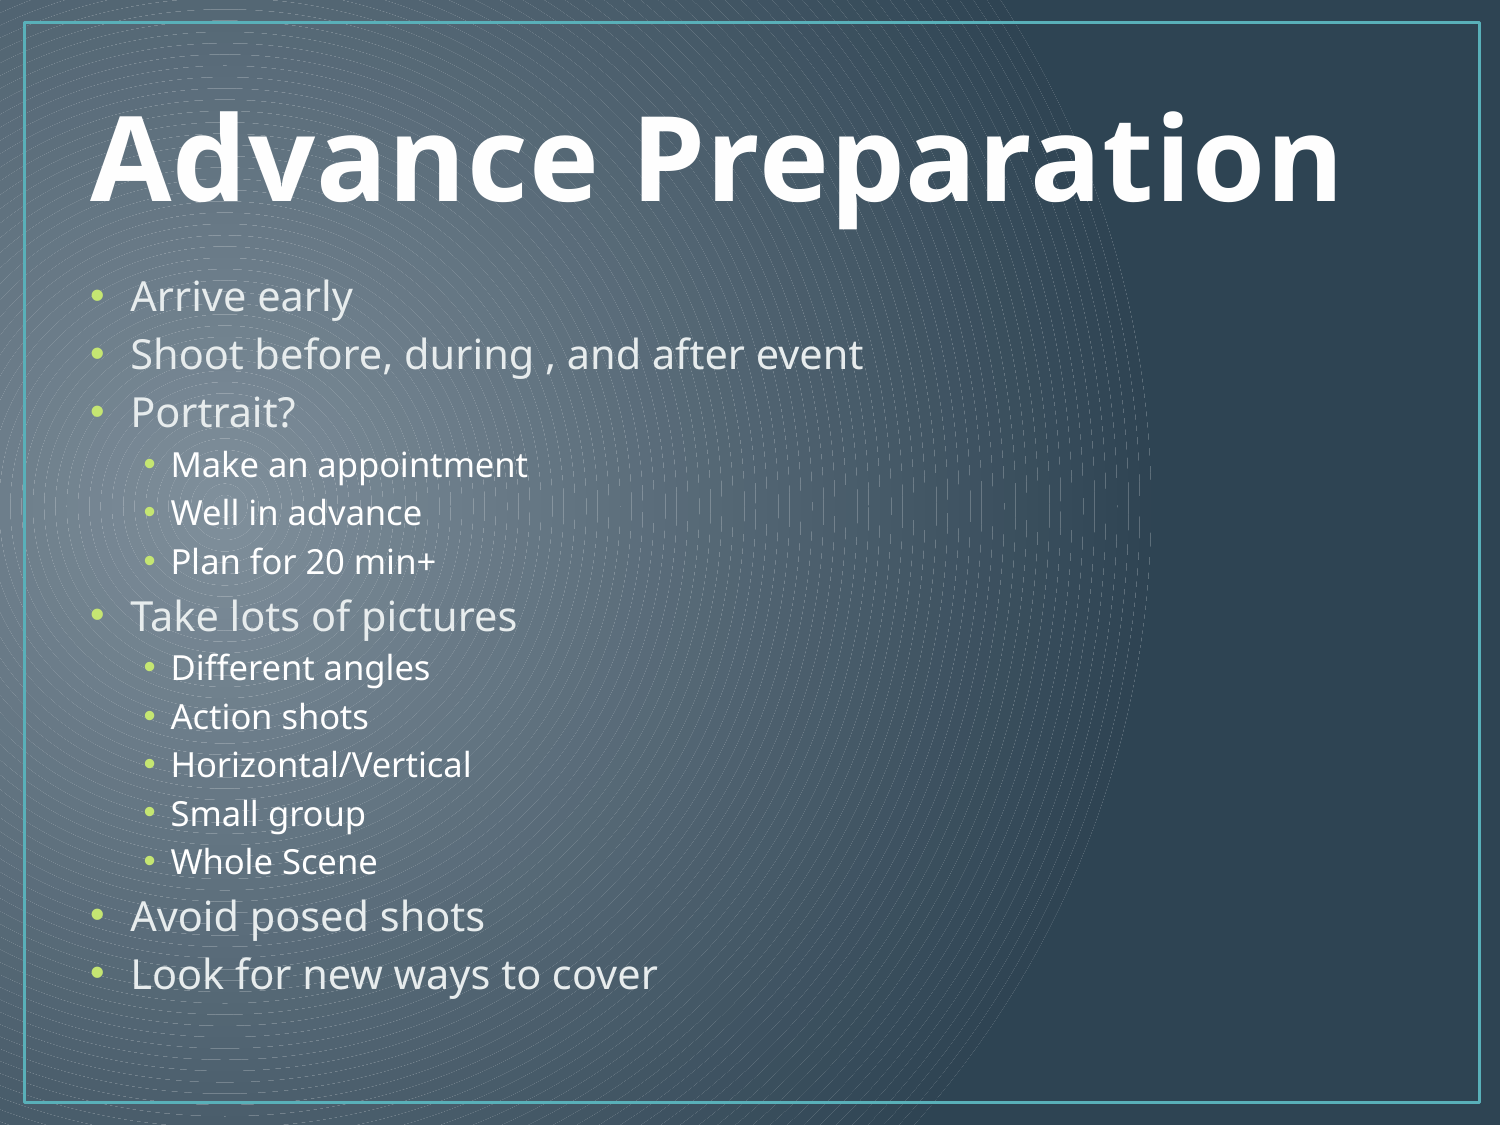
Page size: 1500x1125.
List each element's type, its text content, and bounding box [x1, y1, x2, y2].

title Advance Preparation [75, 45, 1425, 233]
list Arrive early Shoot before, during , and after event Portrait? Make an appointment Well in advance Plan for 20 min+ Take lots of pictures Different angles Action shots Horizontal/Vertical Small group Whole Scene Avoid posed shots Look for new ways to cover [75, 262, 1425, 1005]
